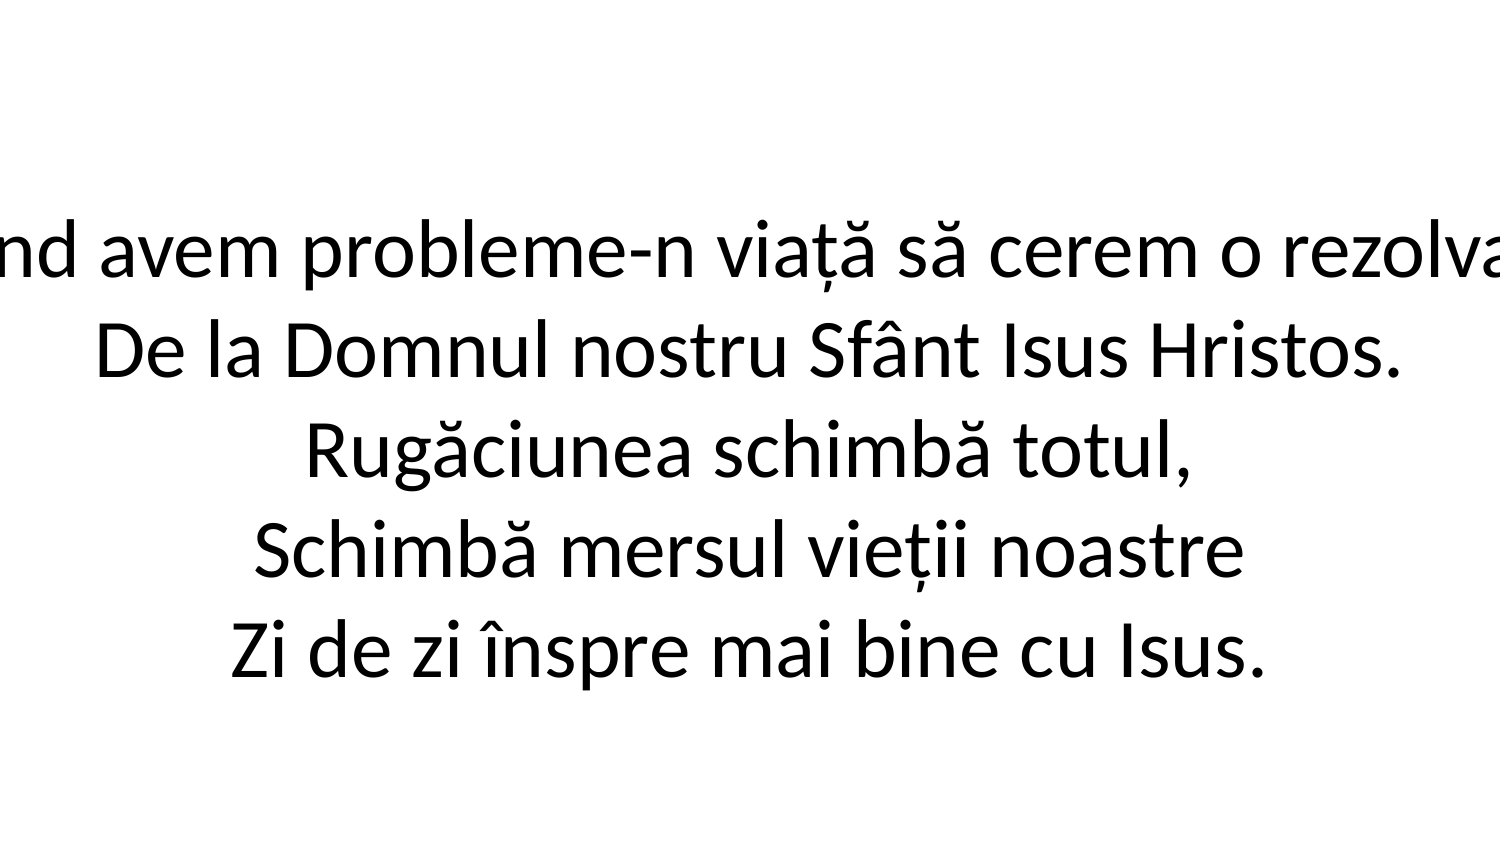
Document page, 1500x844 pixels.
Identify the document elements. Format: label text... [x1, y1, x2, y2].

text_box Când avem probleme-n viață să cerem o rezolvare De la Domnul nostru Sfânt Isus Hristos. Rugăciunea schimbă totul, Schimbă mersul vieții noastre Zi de zi înspre mai bine cu Isus. [0, 142, 1500, 702]
